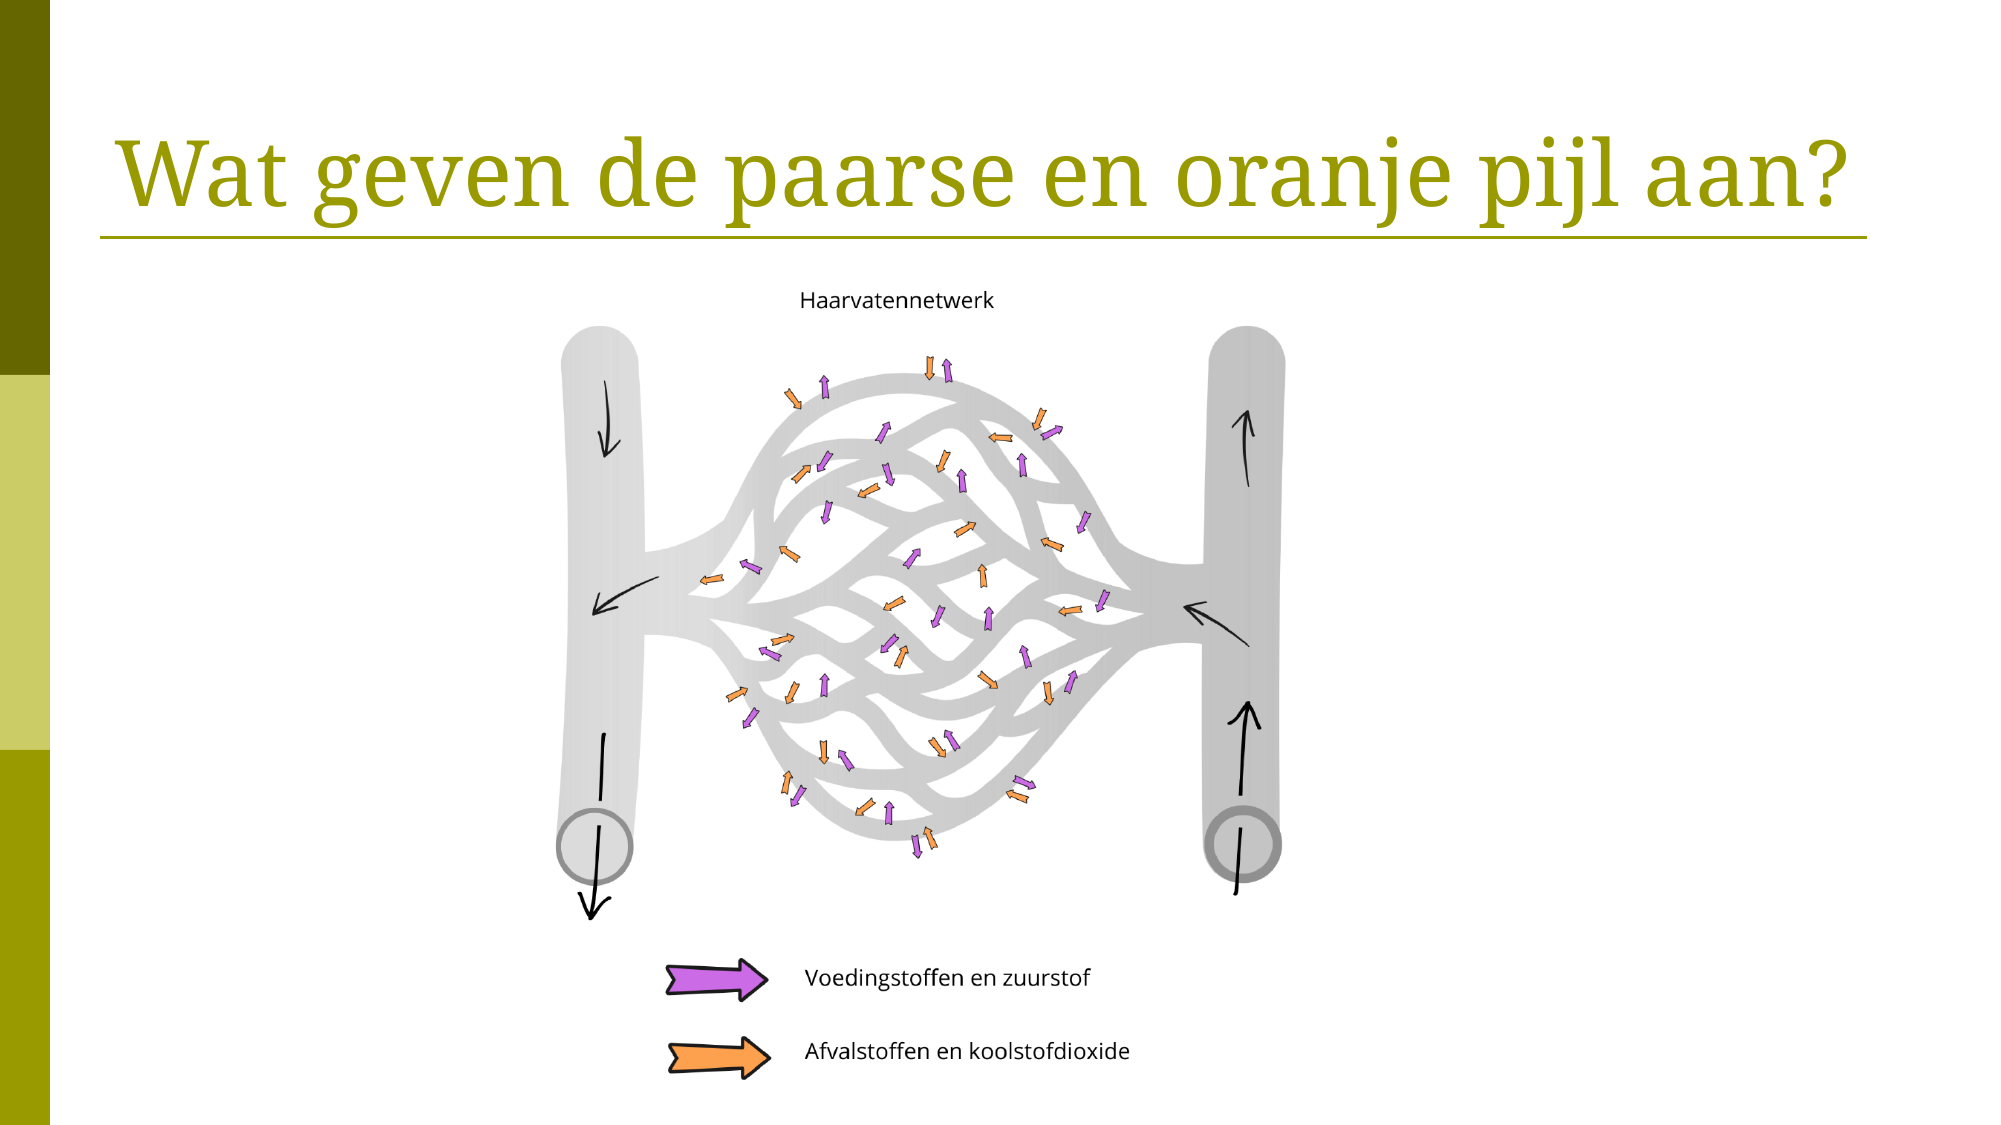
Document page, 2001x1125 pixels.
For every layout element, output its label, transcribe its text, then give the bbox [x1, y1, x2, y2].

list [508, 262, 1372, 1125]
title Wat geven de paarse en oranje pijl aan? [99, 45, 1900, 233]
